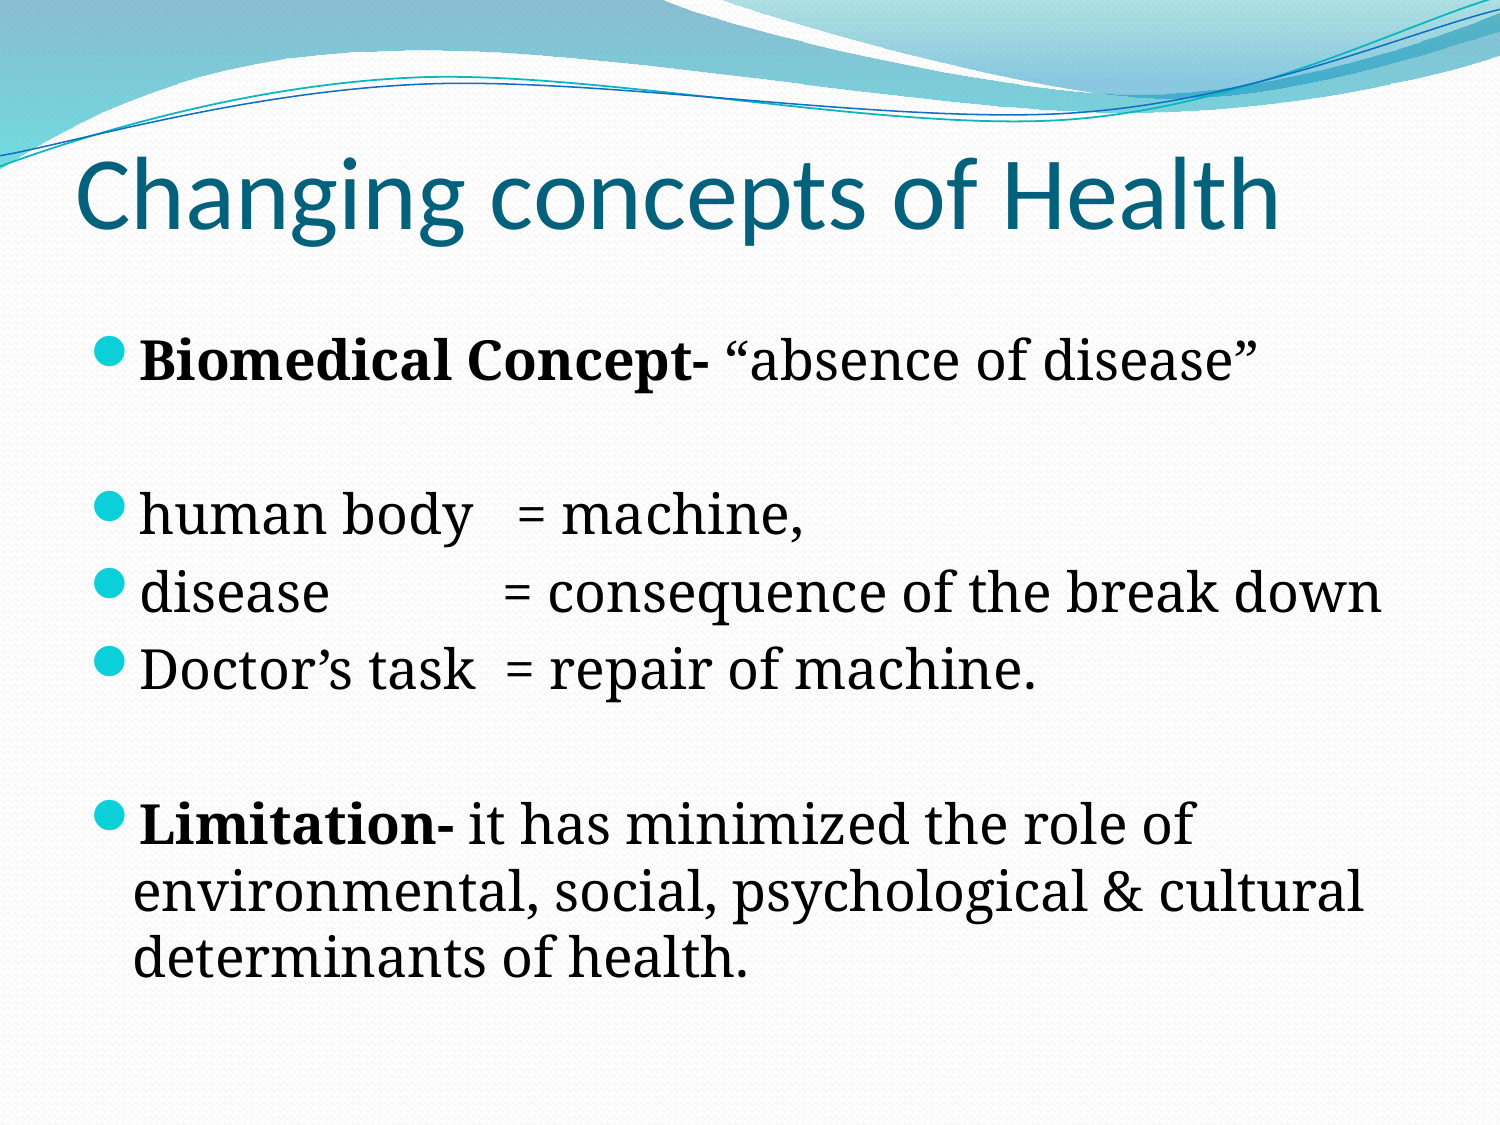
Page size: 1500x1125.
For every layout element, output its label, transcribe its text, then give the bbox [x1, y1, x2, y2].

list Biomedical Concept- “absence of disease” human body = machine, disease = consequence of the break down Doctor’s task = repair of machine. Limitation- it has minimized the role of environmental, social, psychological & cultural determinants of health. [75, 317, 1425, 1038]
title Changing concepts of Health [75, 62, 1425, 250]
